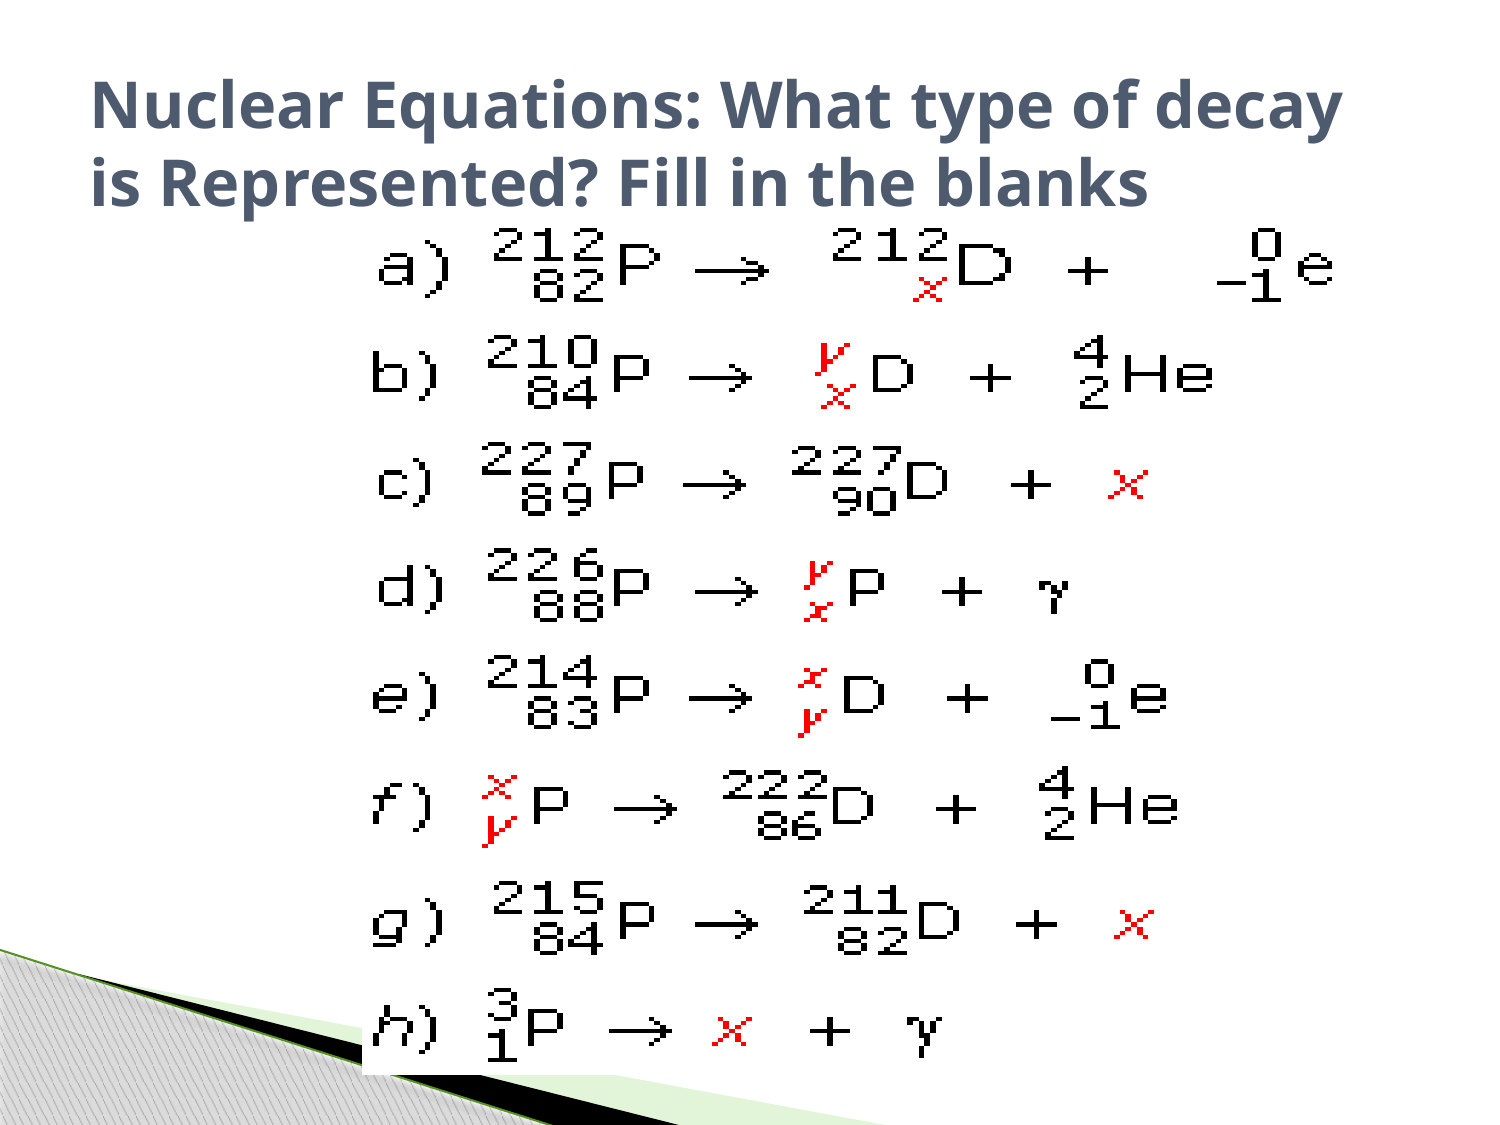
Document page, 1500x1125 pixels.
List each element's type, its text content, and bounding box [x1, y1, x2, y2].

title Nuclear Equations: What type of decay is Represented? Fill in the blanks [75, 45, 1425, 238]
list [362, 212, 1351, 1076]
